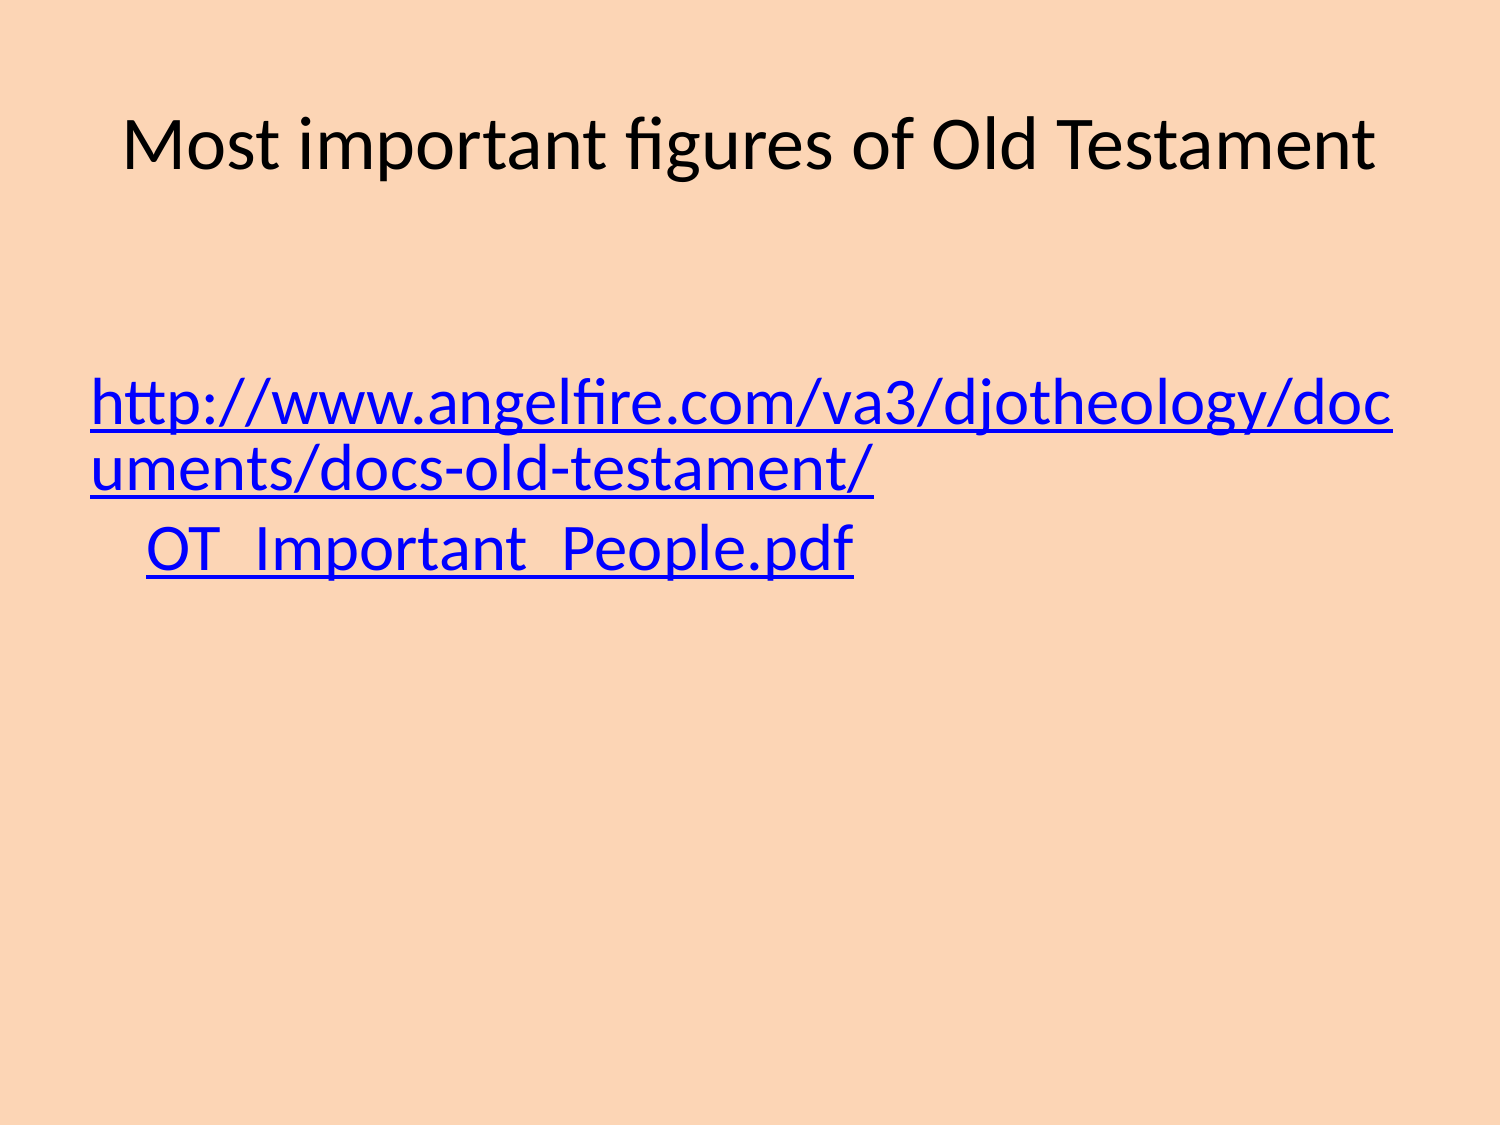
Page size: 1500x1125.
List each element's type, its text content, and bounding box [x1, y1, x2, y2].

list http://www.angelfire.com/va3/djotheology/documents/docs-old-testament/OT_Important_People.pdf [75, 350, 1425, 749]
title Most important figures of Old Testament [75, 45, 1425, 233]
